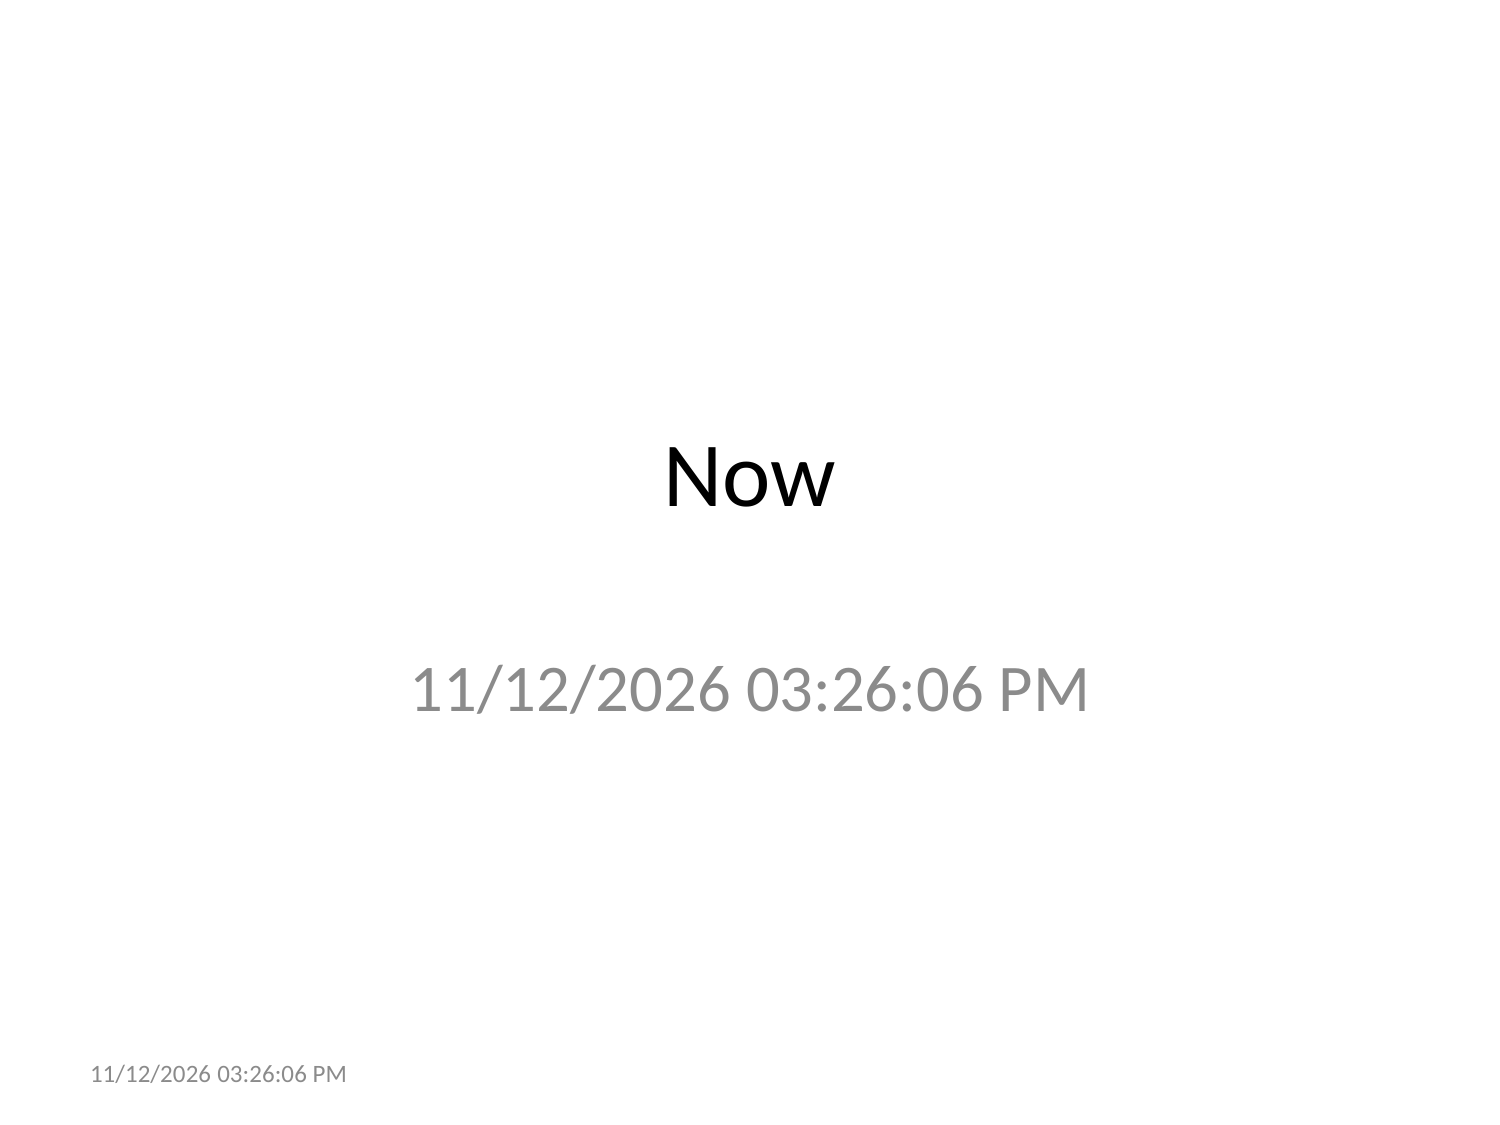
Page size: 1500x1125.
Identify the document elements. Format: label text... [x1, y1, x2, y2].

title Now [112, 349, 1388, 591]
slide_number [75, 1042, 425, 1103]
subtitle 2011-12-19 10:20:04 AM [225, 637, 1275, 925]
